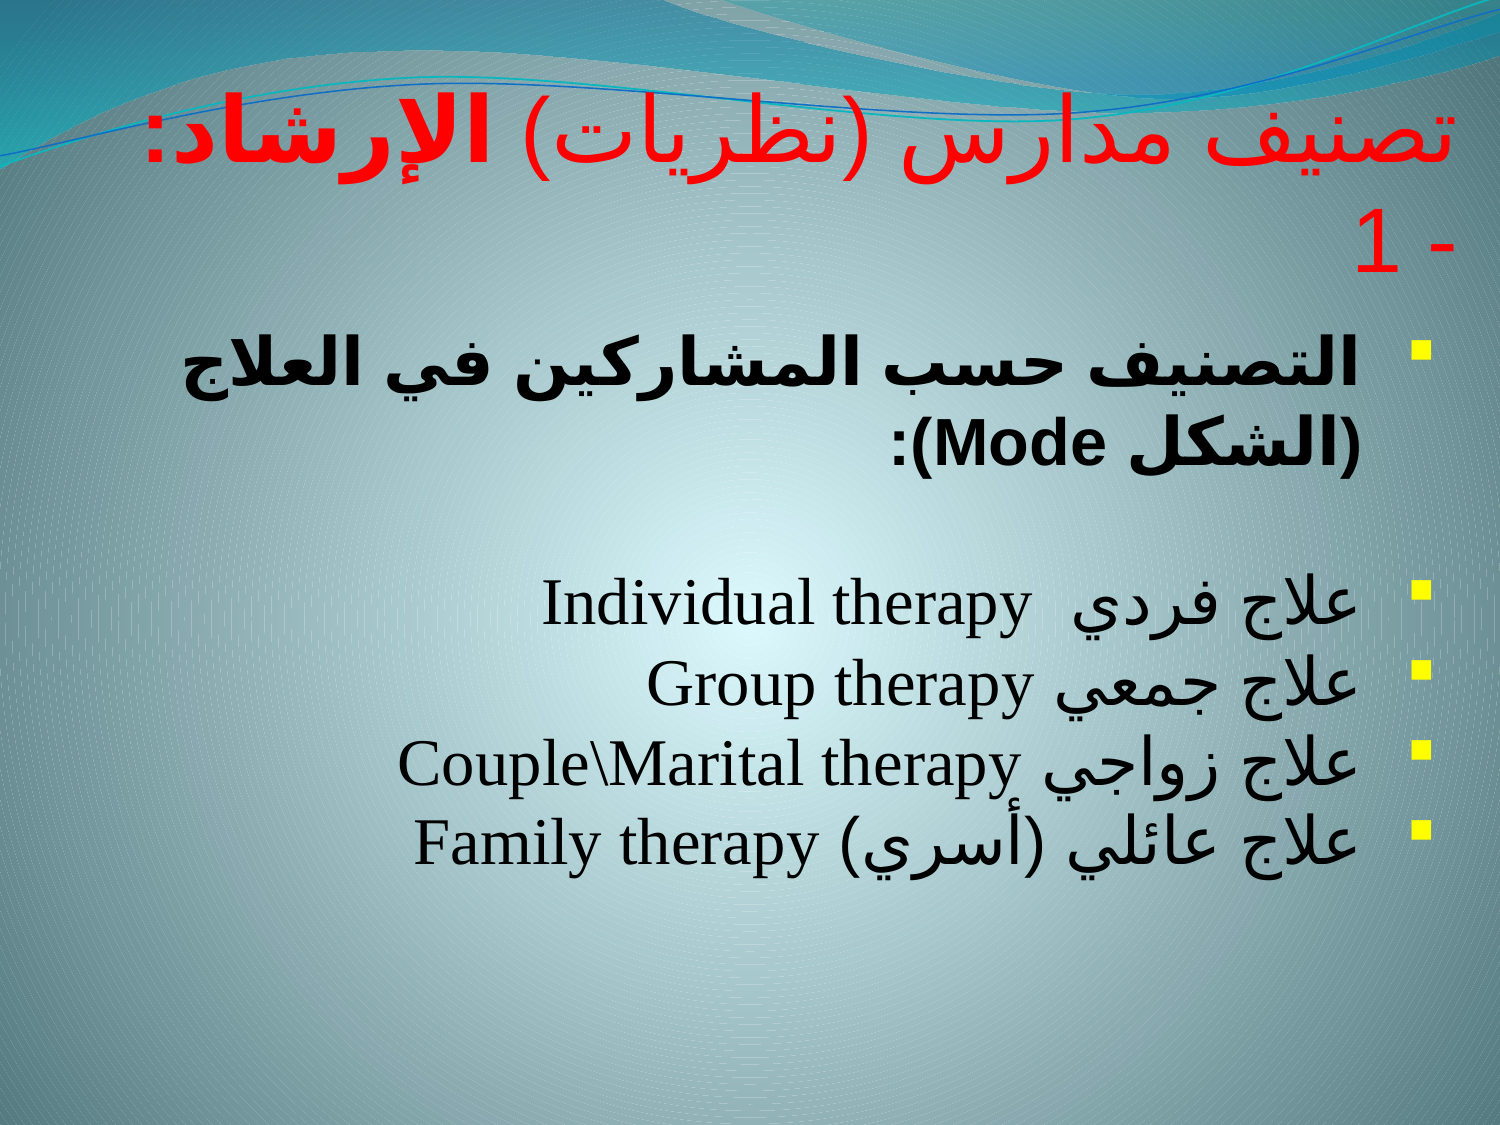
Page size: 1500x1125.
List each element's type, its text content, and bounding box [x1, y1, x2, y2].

text_box تصنيف مدارس (نظريات) الإرشاد: - 1 [17, 125, 1459, 237]
text_box التصنيف حسب المشاركين في العلاج (الشكل Mode): علاج فردي Individual therapy علاج جمعي Group therapy علاج زواجي Couple\Marital therapy علاج عائلي (أسري) Family therapy [52, 318, 1438, 994]
